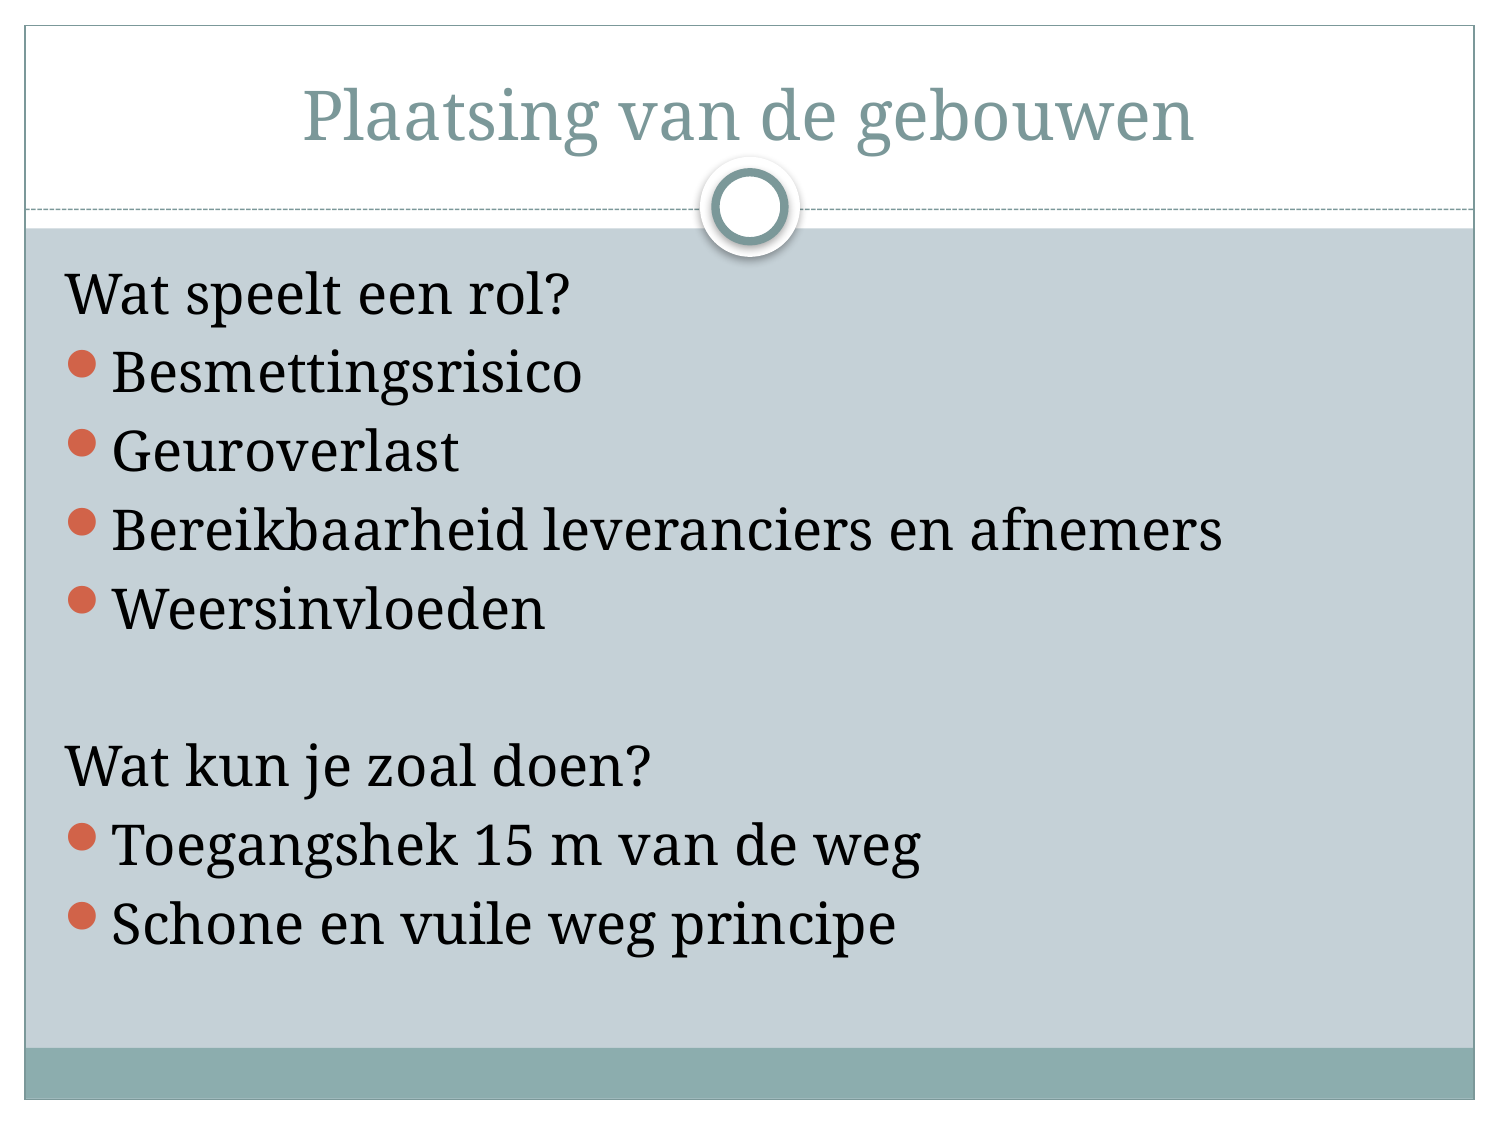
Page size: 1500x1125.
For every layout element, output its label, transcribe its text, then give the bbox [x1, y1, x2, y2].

title Plaatsing van de gebouwen [49, 37, 1450, 162]
list Wat speelt een rol? Besmettingsrisico Geuroverlast Bereikbaarheid leveranciers en afnemers Weersinvloeden Wat kun je zoal doen? Toegangshek 15 m van de weg Schone en vuile weg principe [49, 250, 1445, 1001]
